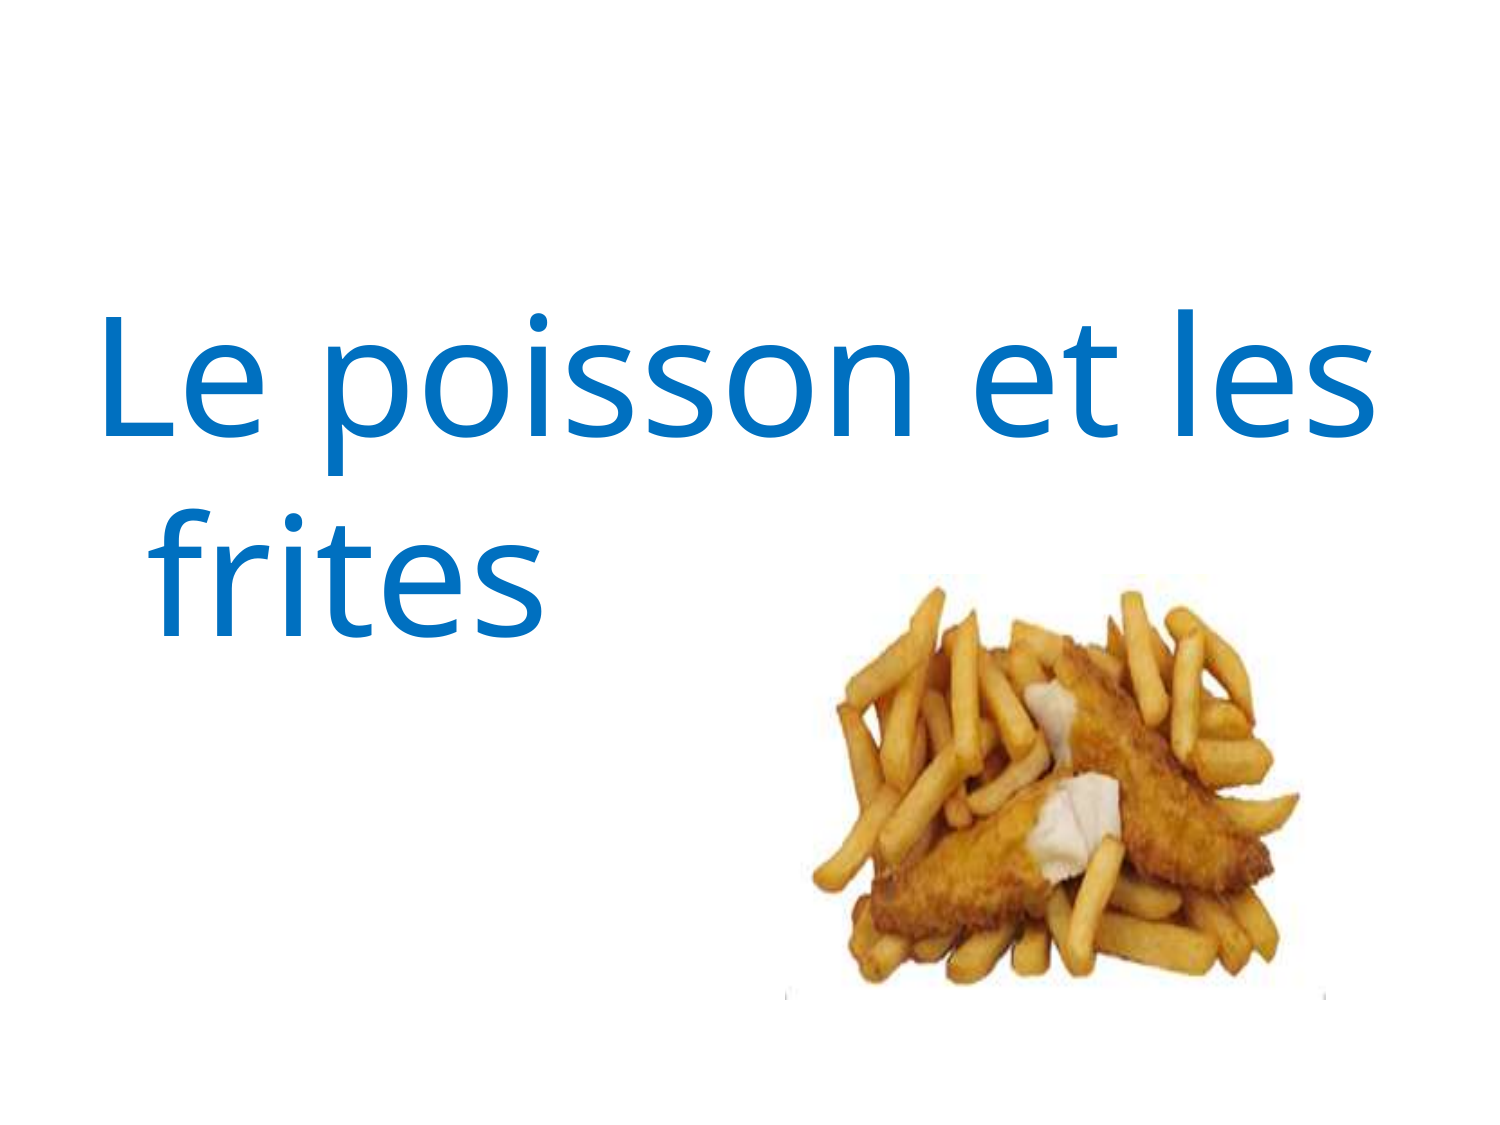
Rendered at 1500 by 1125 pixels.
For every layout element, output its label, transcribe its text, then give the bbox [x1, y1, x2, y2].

picture [785, 574, 1326, 1000]
list Le poisson et les frites [75, 262, 1425, 1005]
